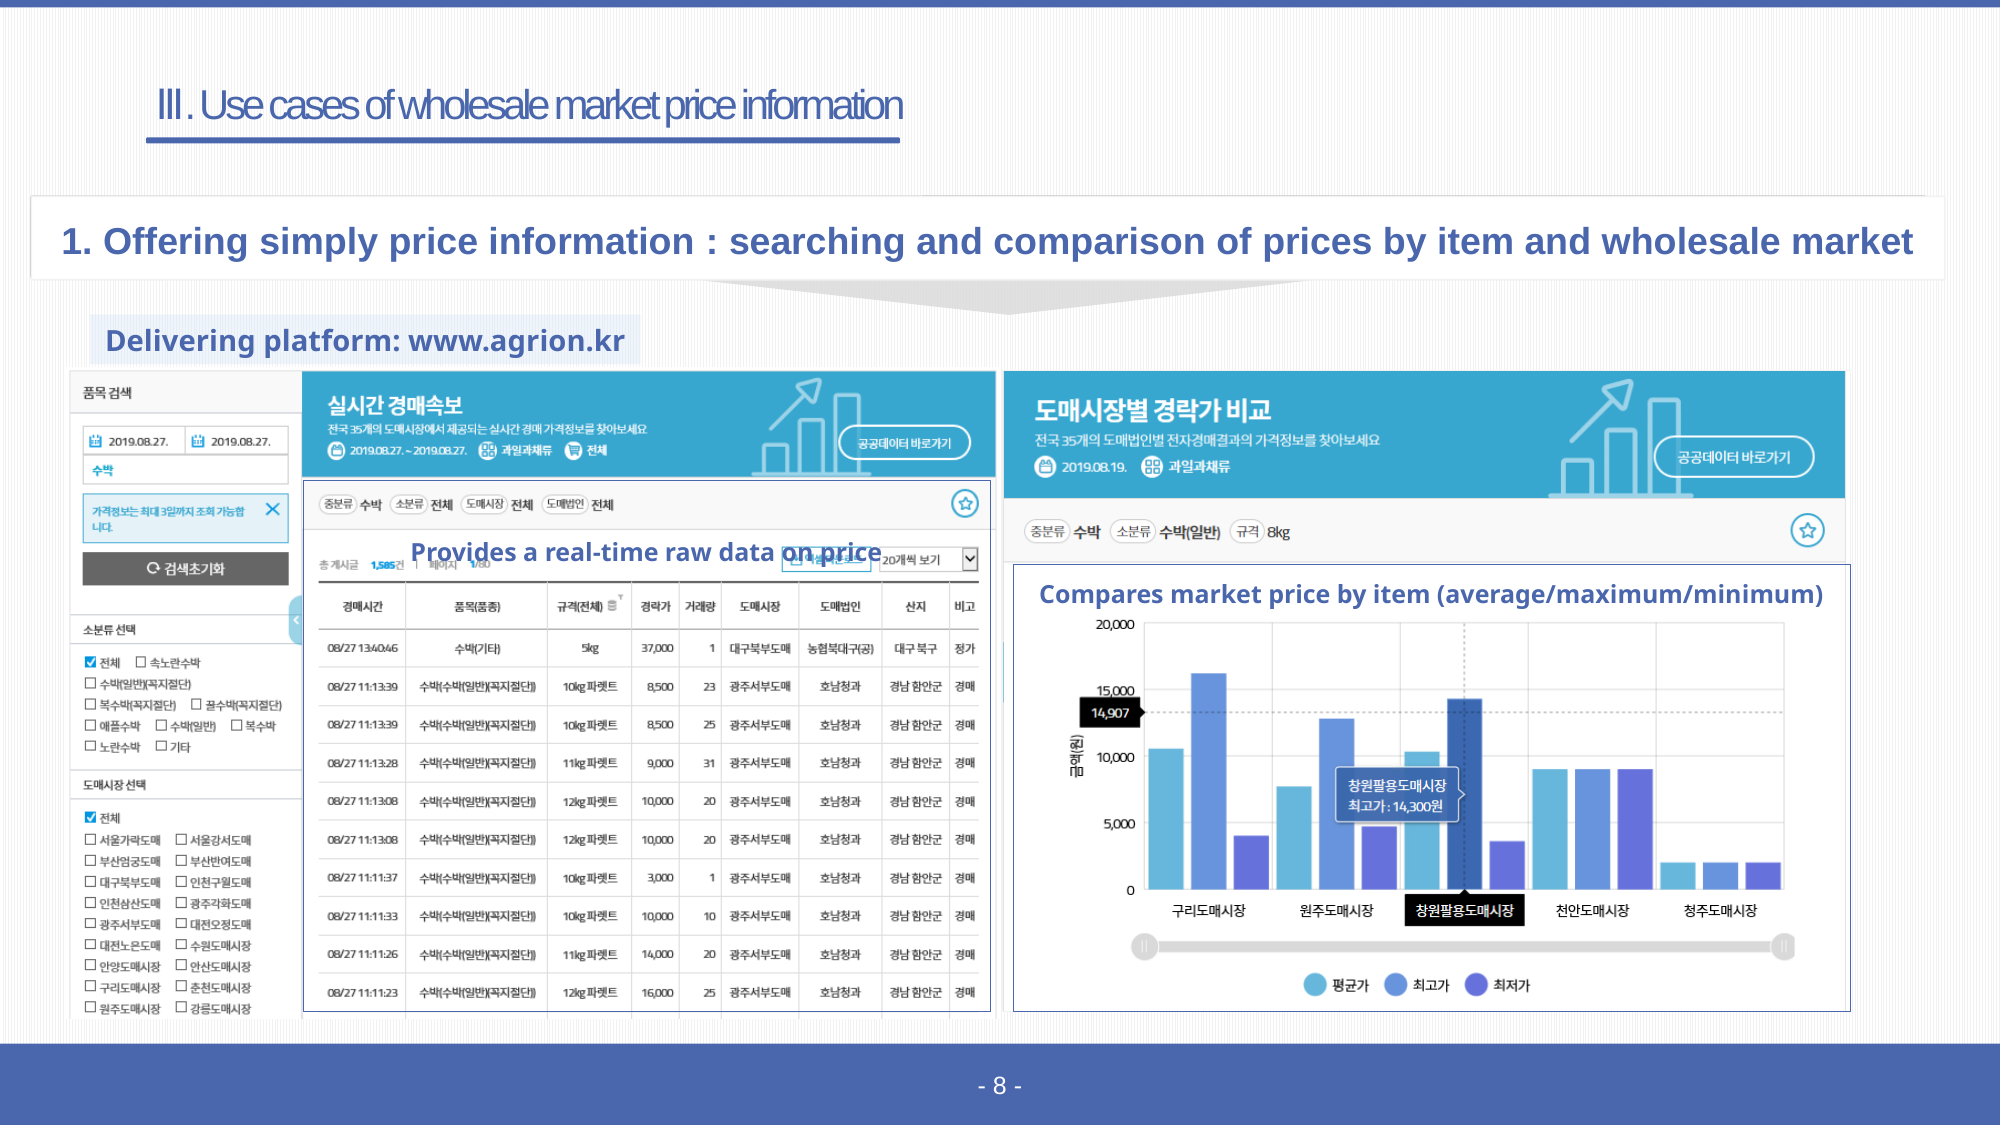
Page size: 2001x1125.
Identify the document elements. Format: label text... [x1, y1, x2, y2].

text_box Ⅲ. Use cases of wholesale market price information [138, 18, 953, 137]
text_box - 8 - [0, 1041, 2000, 1125]
text_box Delivering platform: www.agrion.kr [90, 314, 641, 365]
text_box [29, 194, 1948, 282]
picture [65, 367, 1851, 1019]
text_box [0, 0, 2000, 10]
text_box [144, 137, 902, 146]
text_box 1. Offering simply price information : searching and comparison of prices by item and wholesale market [31, 207, 1945, 269]
text_box [716, 282, 1297, 315]
